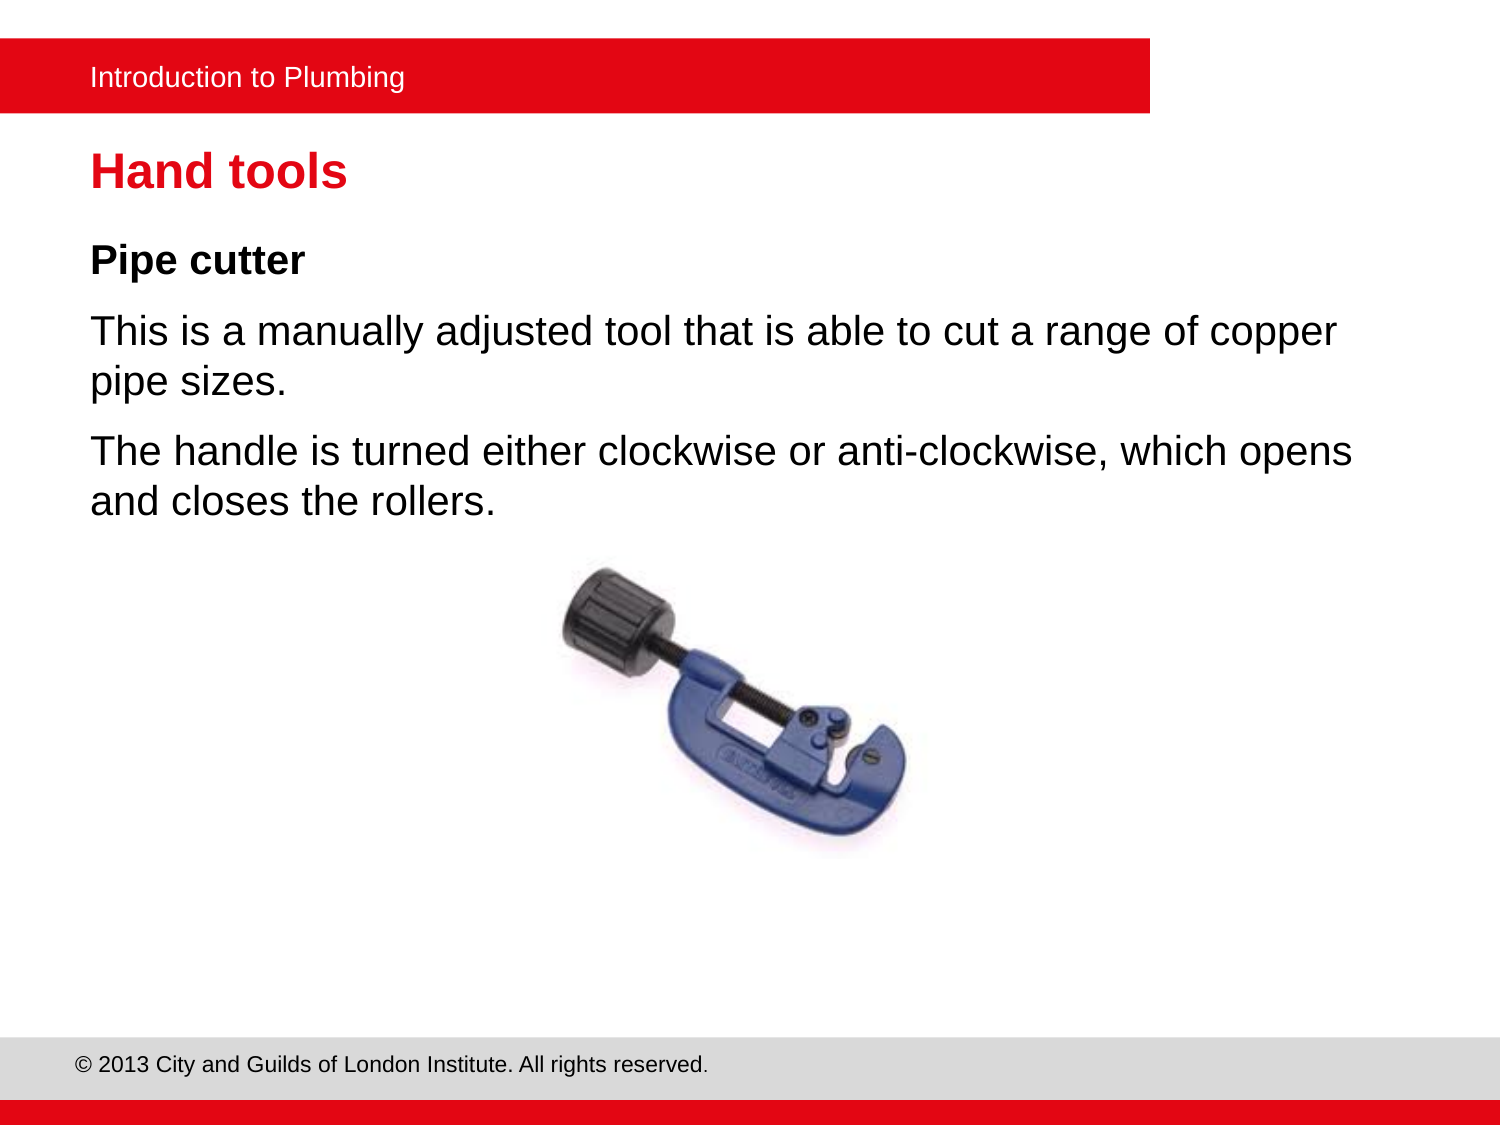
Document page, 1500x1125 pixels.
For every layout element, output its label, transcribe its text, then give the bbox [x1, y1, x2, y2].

title Hand tools [74, 137, 1424, 201]
list Pipe cutter This is a manually adjusted tool that is able to cut a range of copper pipe sizes. The handle is turned either clockwise or anti-clockwise, which opens and closes the rollers. [74, 224, 1426, 693]
picture [513, 526, 957, 860]
